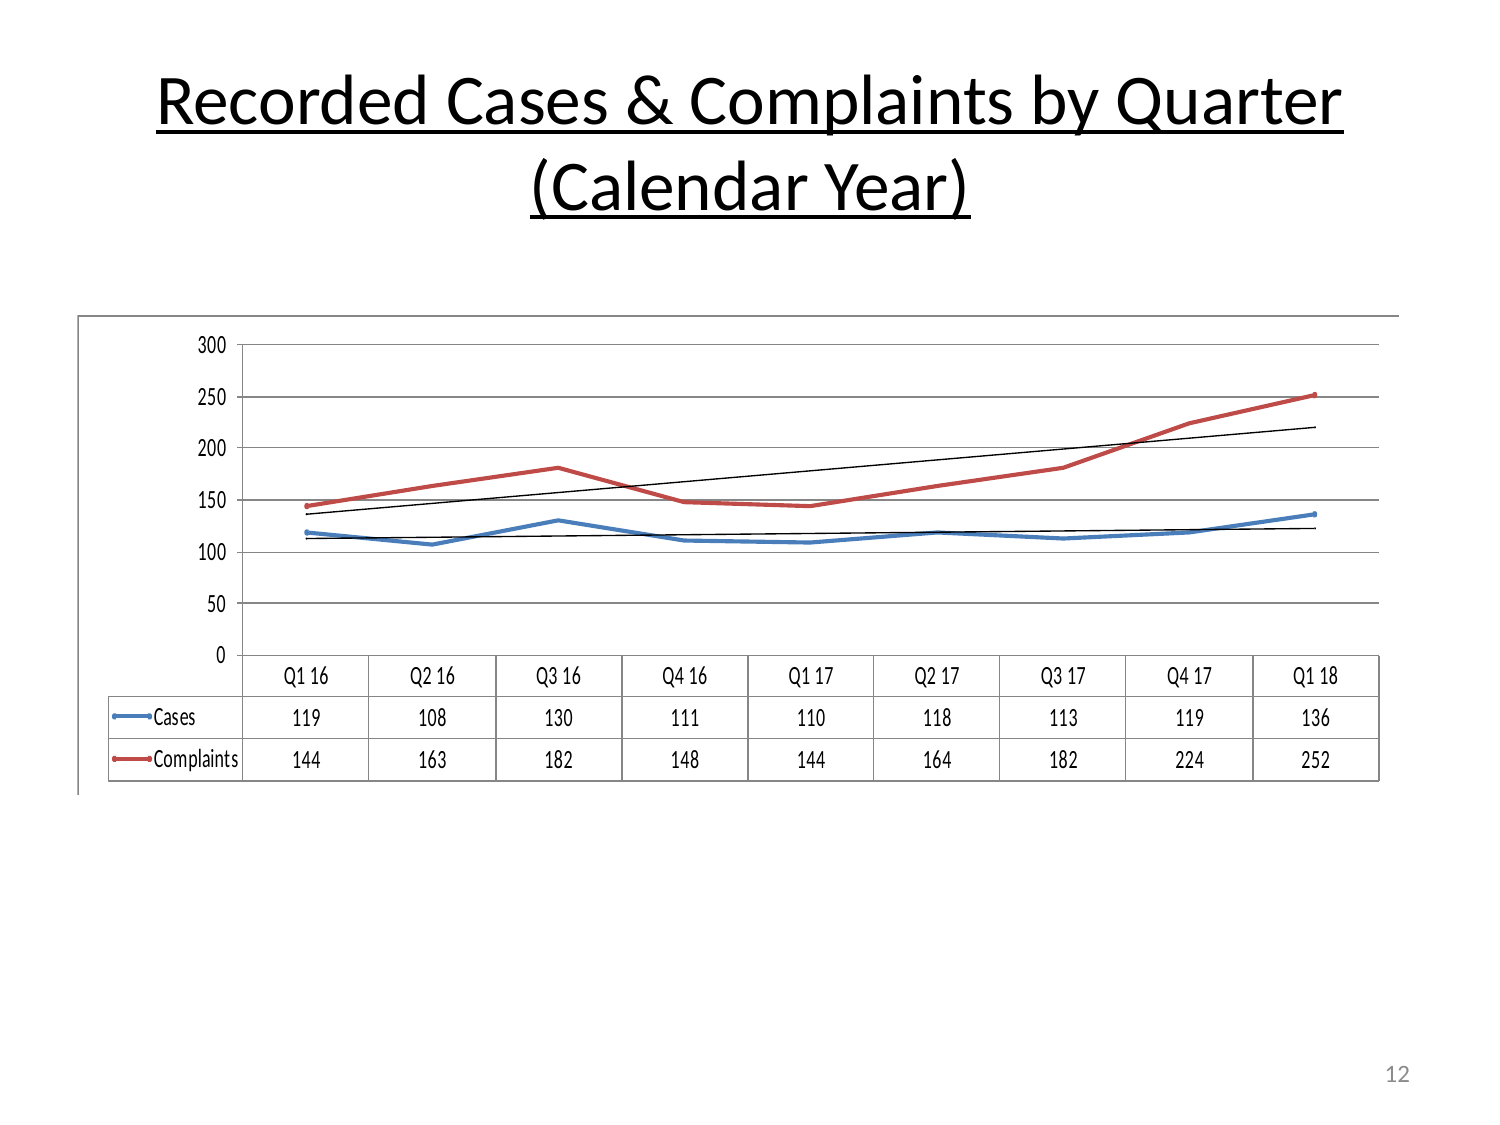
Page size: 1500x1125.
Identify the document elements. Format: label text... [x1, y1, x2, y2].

title Recorded Cases & Complaints by Quarter (Calendar Year) [75, 45, 1425, 233]
slide_number 12 [1074, 1042, 1425, 1103]
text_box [77, 314, 1400, 795]
